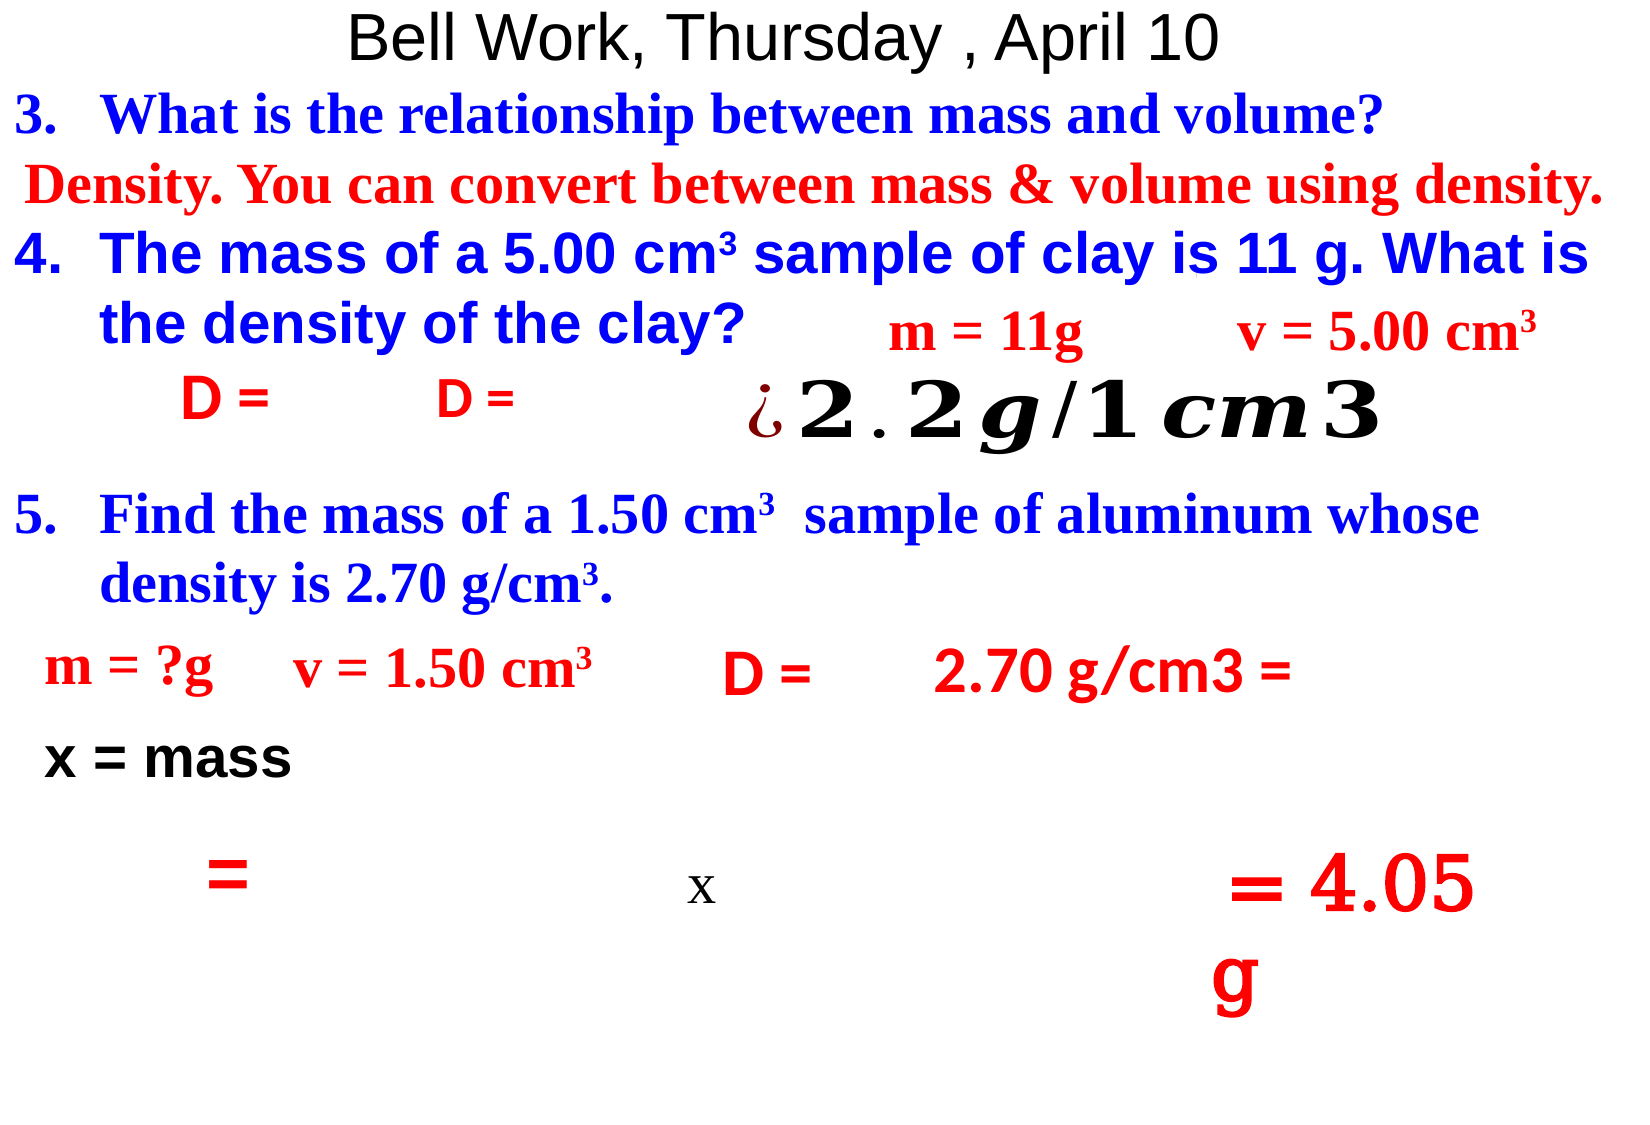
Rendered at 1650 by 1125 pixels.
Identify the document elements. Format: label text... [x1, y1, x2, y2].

text_box [1196, 262, 1338, 300]
text_box v = 1.50 cm3 [278, 621, 632, 707]
text_box x = mass [29, 712, 368, 797]
text_box Bell Work, Thursday , April 10 [0, 0, 1568, 68]
text_box v = 5.00 cm3 [1222, 284, 1576, 370]
text_box m = ?g [29, 618, 282, 704]
text_box [1340, 262, 1499, 284]
text_box m = 11g [873, 284, 1126, 370]
text_box = 4.05 g [1196, 827, 1547, 1023]
